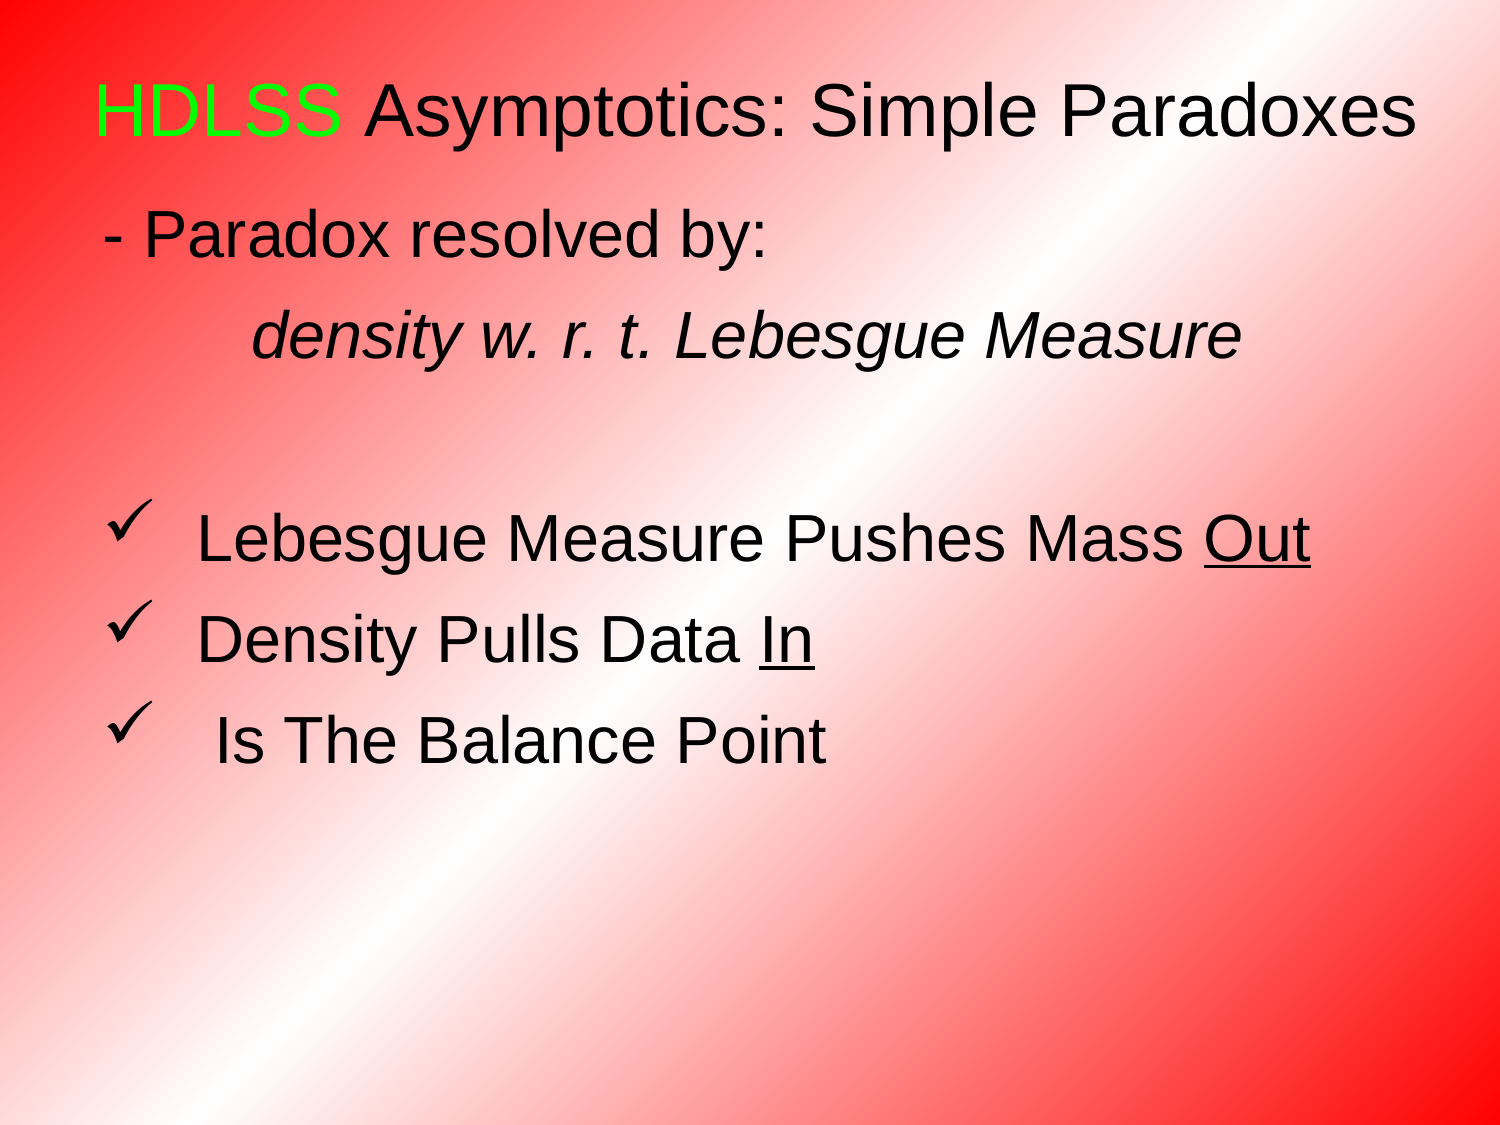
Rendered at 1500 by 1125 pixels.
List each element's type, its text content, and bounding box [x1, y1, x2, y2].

title HDLSS Asymptotics: Simple Paradoxes [50, 24, 1463, 188]
